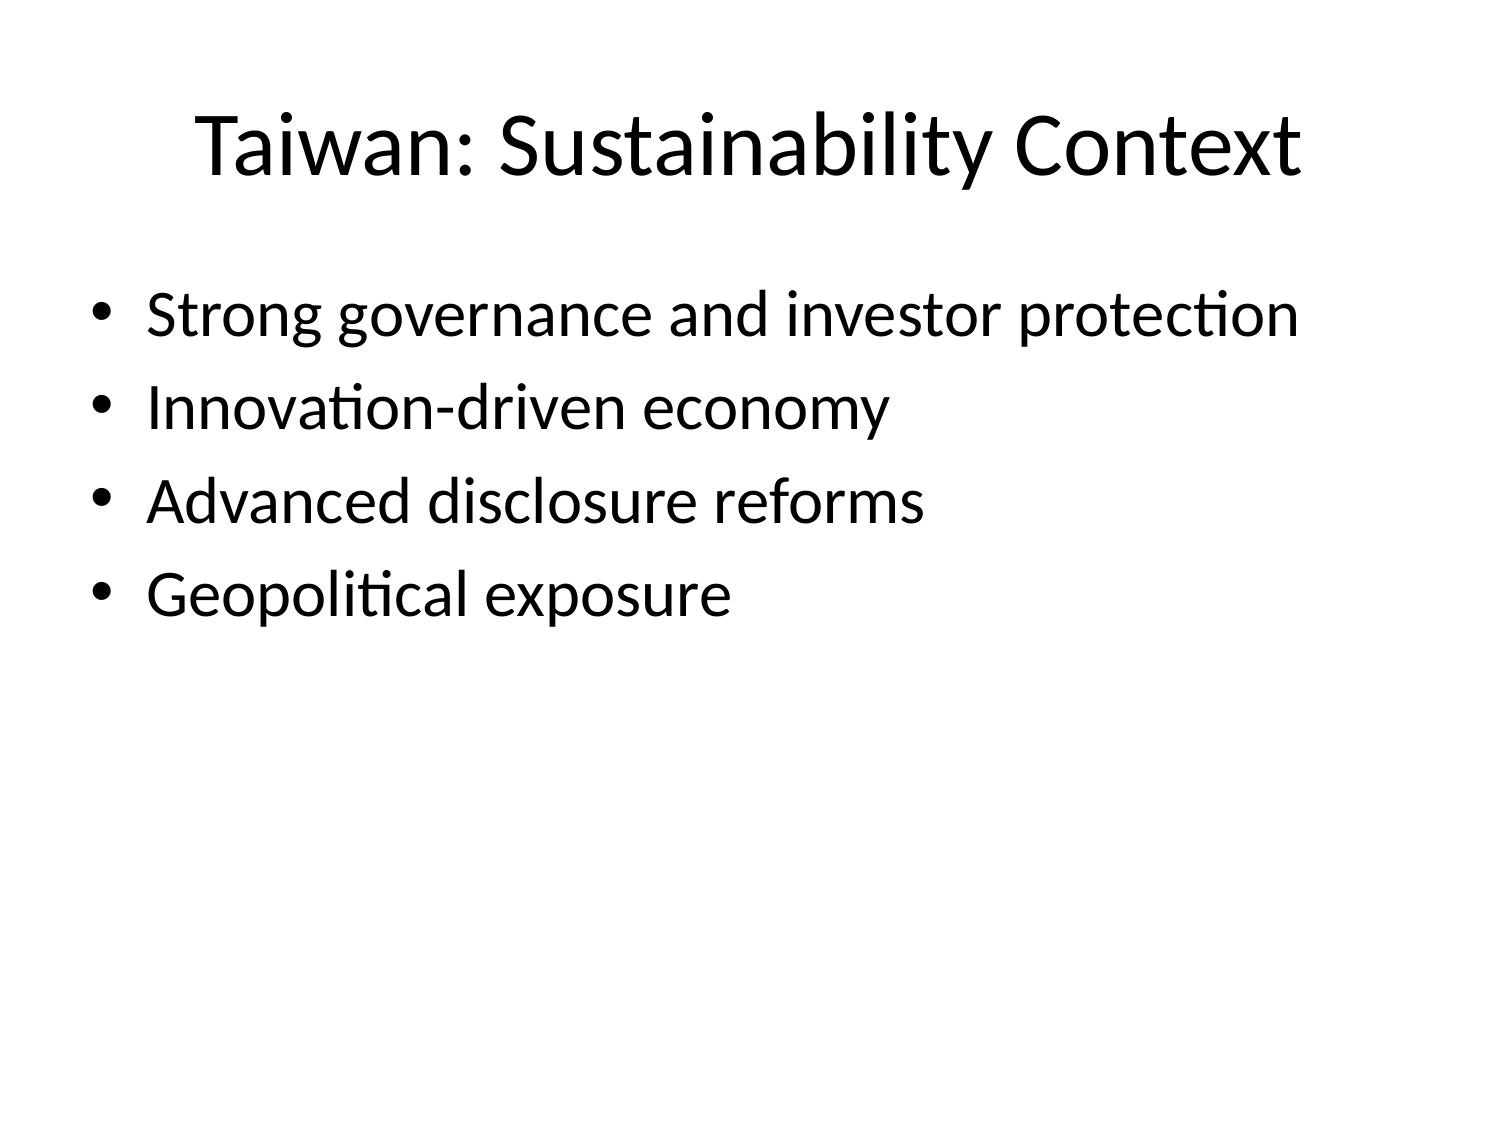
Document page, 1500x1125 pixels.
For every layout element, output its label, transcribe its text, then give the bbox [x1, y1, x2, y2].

title Taiwan: Sustainability Context [75, 45, 1425, 233]
list Strong governance and investor protection Innovation-driven economy Advanced disclosure reforms Geopolitical exposure [75, 262, 1425, 1005]
